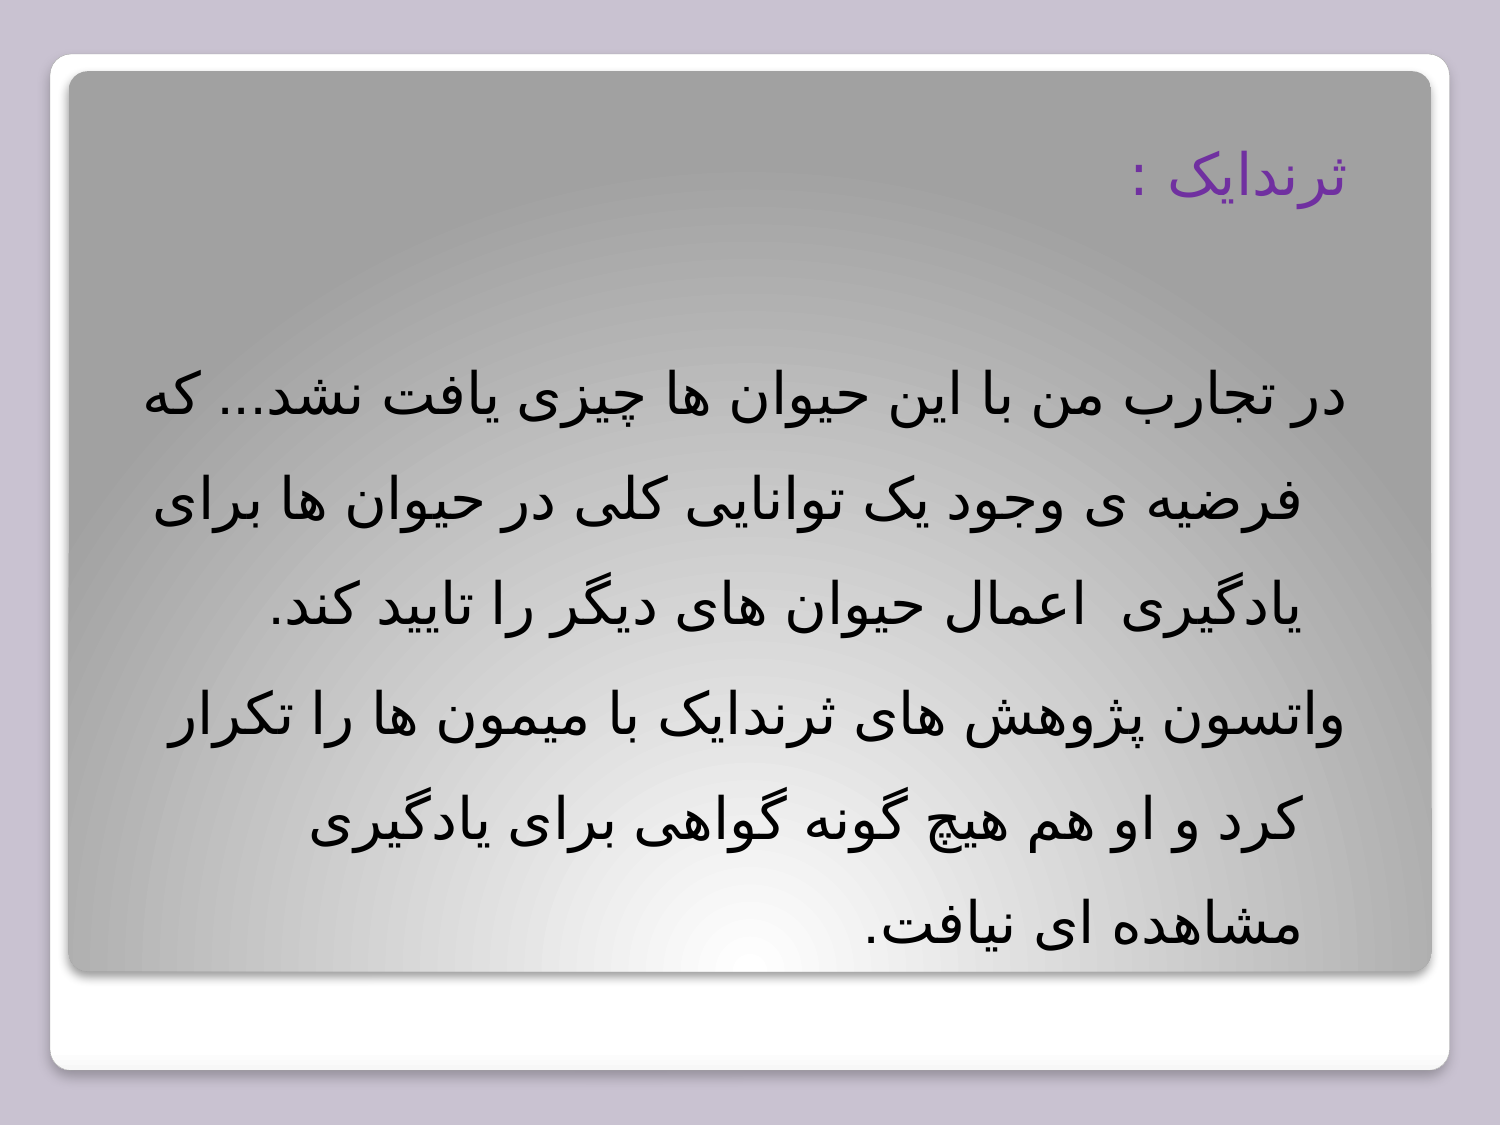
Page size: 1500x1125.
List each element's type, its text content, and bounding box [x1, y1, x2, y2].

list ثرندایک : در تجارب من با این حیوان ها چیزی یافت نشد... که فرضیه ی وجود یک توانایی کلی در حیوان ها برای یادگیری اعمال حیوان های دیگر را تایید کند. واتسون پژوهش های ثرندایک با میمون ها را تکرار کرد و او هم هیچ گونه گواهی برای یادگیری مشاهده ای نیافت. [107, 86, 1363, 975]
